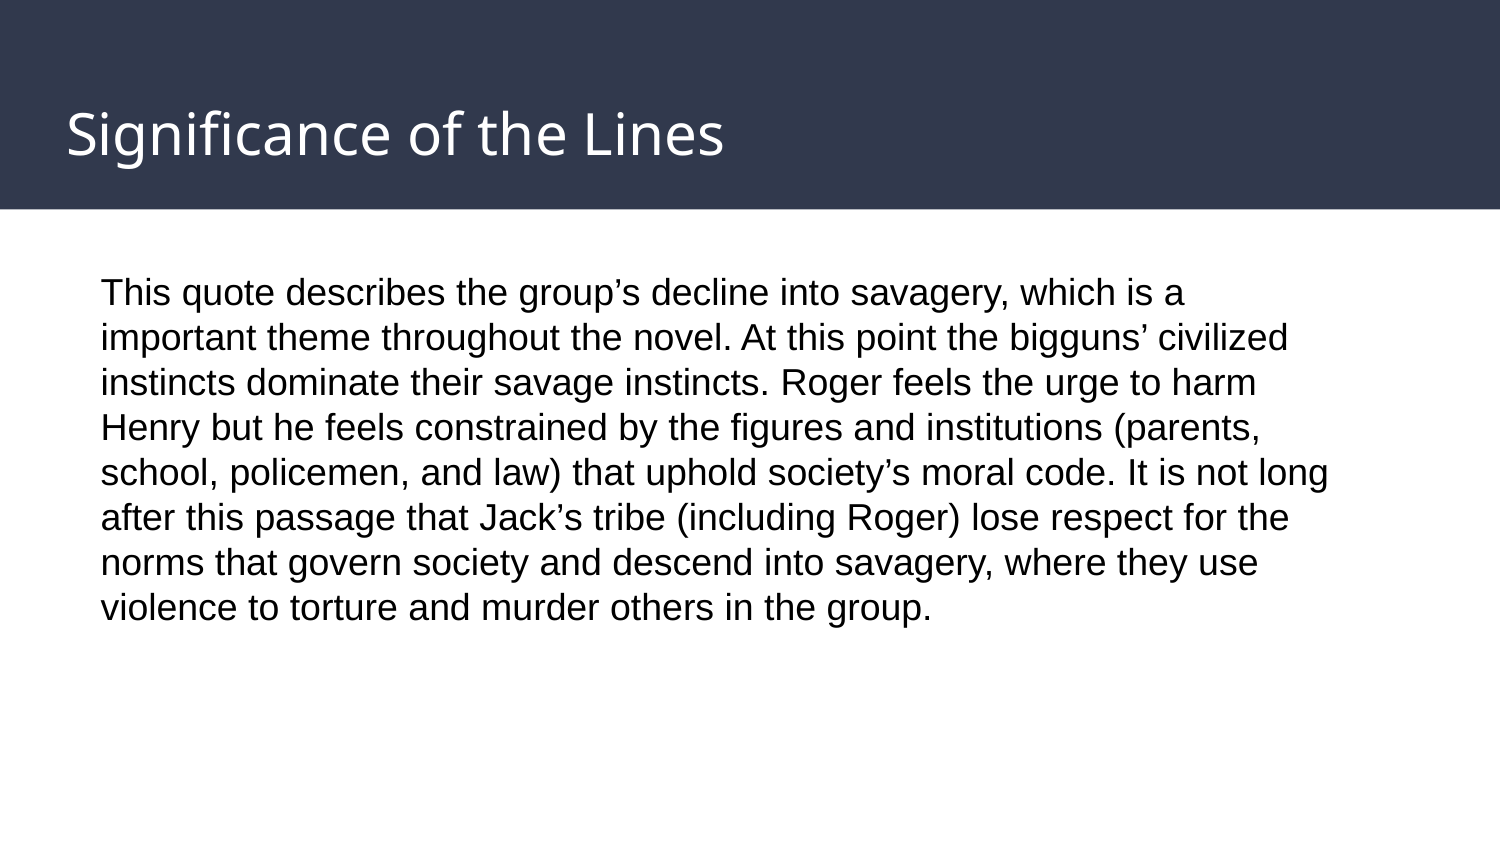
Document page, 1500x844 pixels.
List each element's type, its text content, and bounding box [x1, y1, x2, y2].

title Significance of the Lines [51, 82, 1449, 185]
text_box This quote describes the group’s decline into savagery, which is a important theme throughout the novel. At this point the bigguns’ civilized instincts dominate their savage instincts. Roger feels the urge to harm Henry but he feels constrained by the figures and institutions (parents, school, policemen, and law) that uphold society’s moral code. It is not long after this passage that Jack’s tribe (including Roger) lose respect for the norms that govern society and descend into savagery, where they use violence to torture and murder others in the group. [85, 253, 1364, 745]
